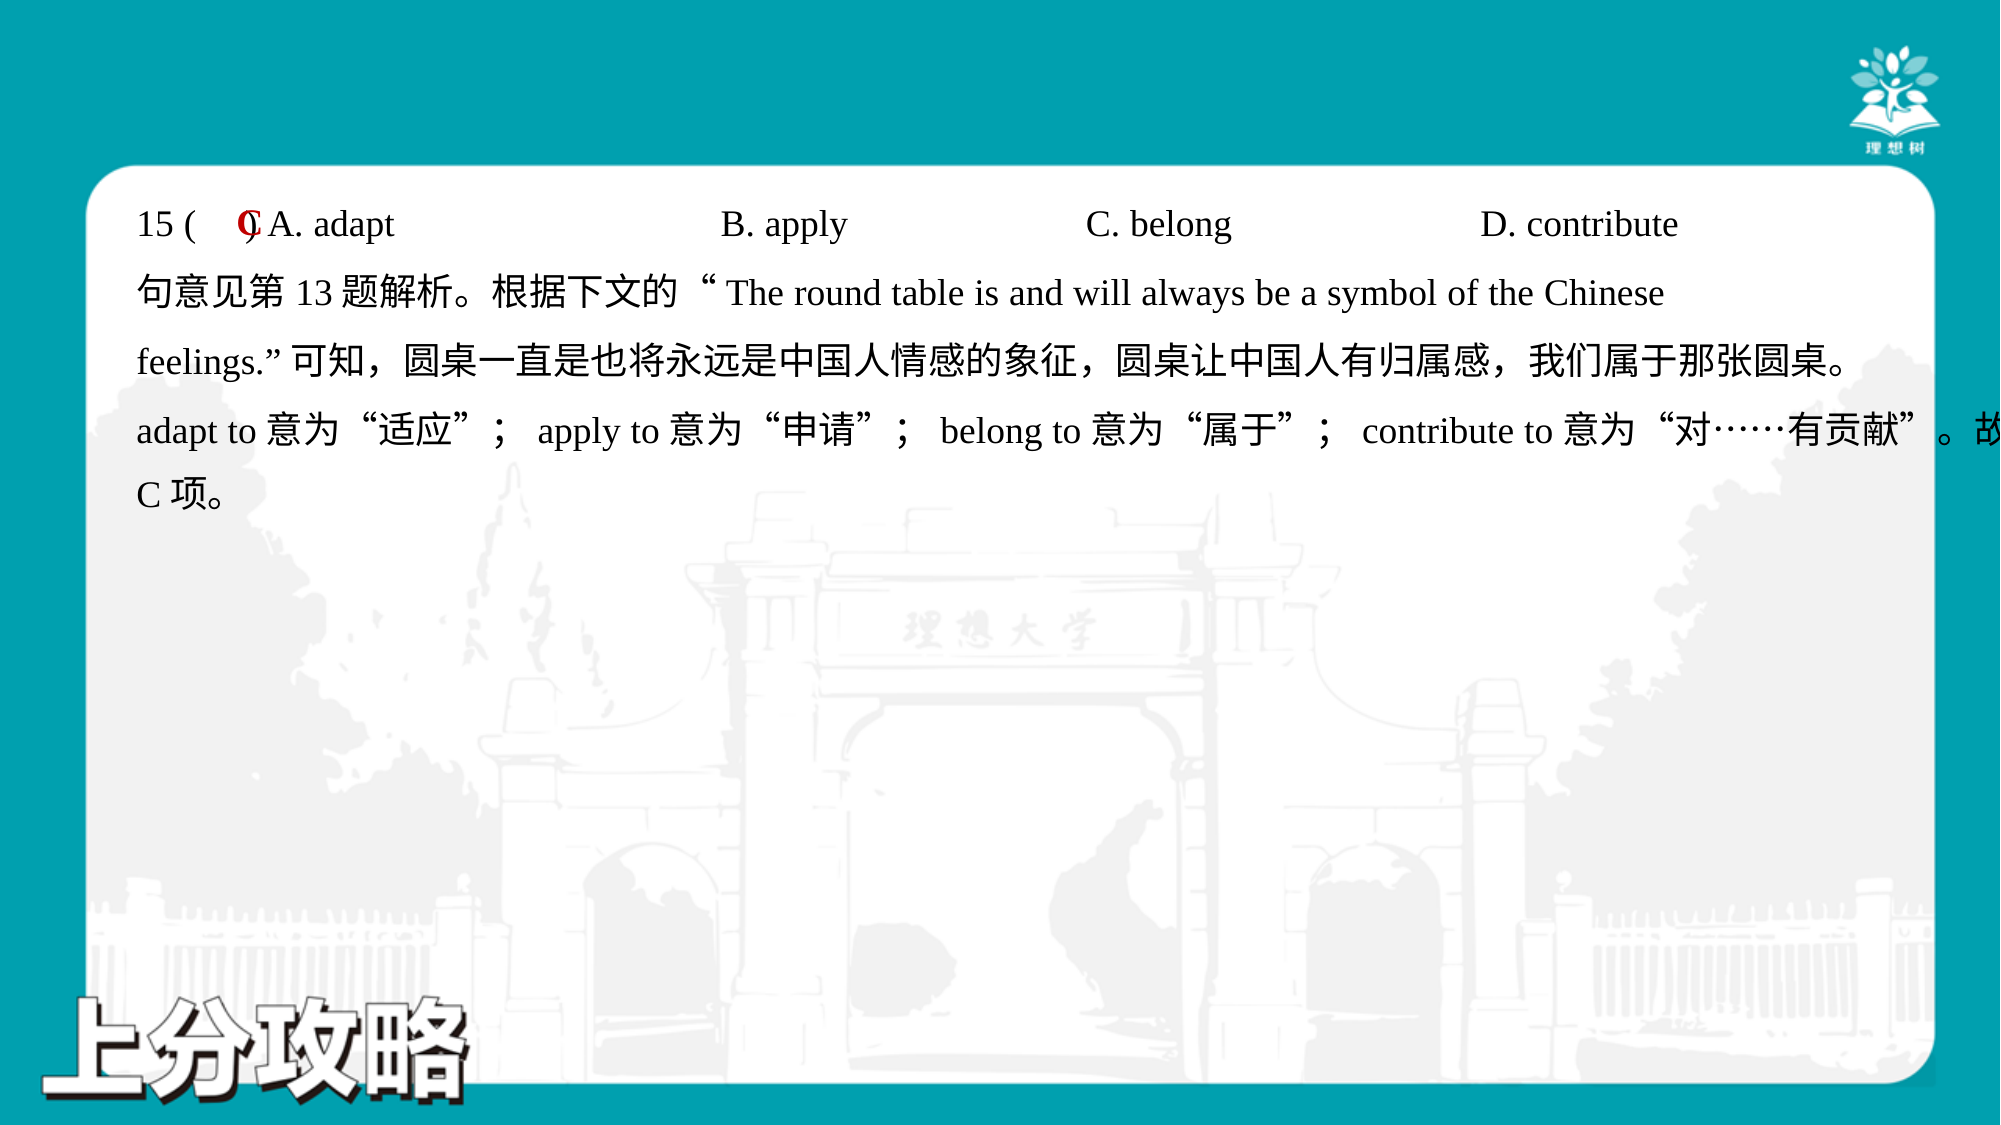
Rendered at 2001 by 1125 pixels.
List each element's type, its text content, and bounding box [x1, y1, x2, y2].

text_box 句意见第13题解析。根据下文的“The round table is and will always be a symbol of the Chinese feelings.”可知，圆桌一直是也将永远是中国人情感的象征，圆桌让中国人有归属感，我们属于那张圆桌。 adapt to意为“适应”；apply to意为“申请”；belong to意为“属于”；contribute to意为“对……有贡献”。故选 C项。 [136, 244, 1865, 509]
picture [0, 0, 2000, 1125]
text_box 15 ( ) A. adapt B. apply C. belong D. contribute [136, 176, 1865, 237]
text_box C [222, 176, 278, 236]
